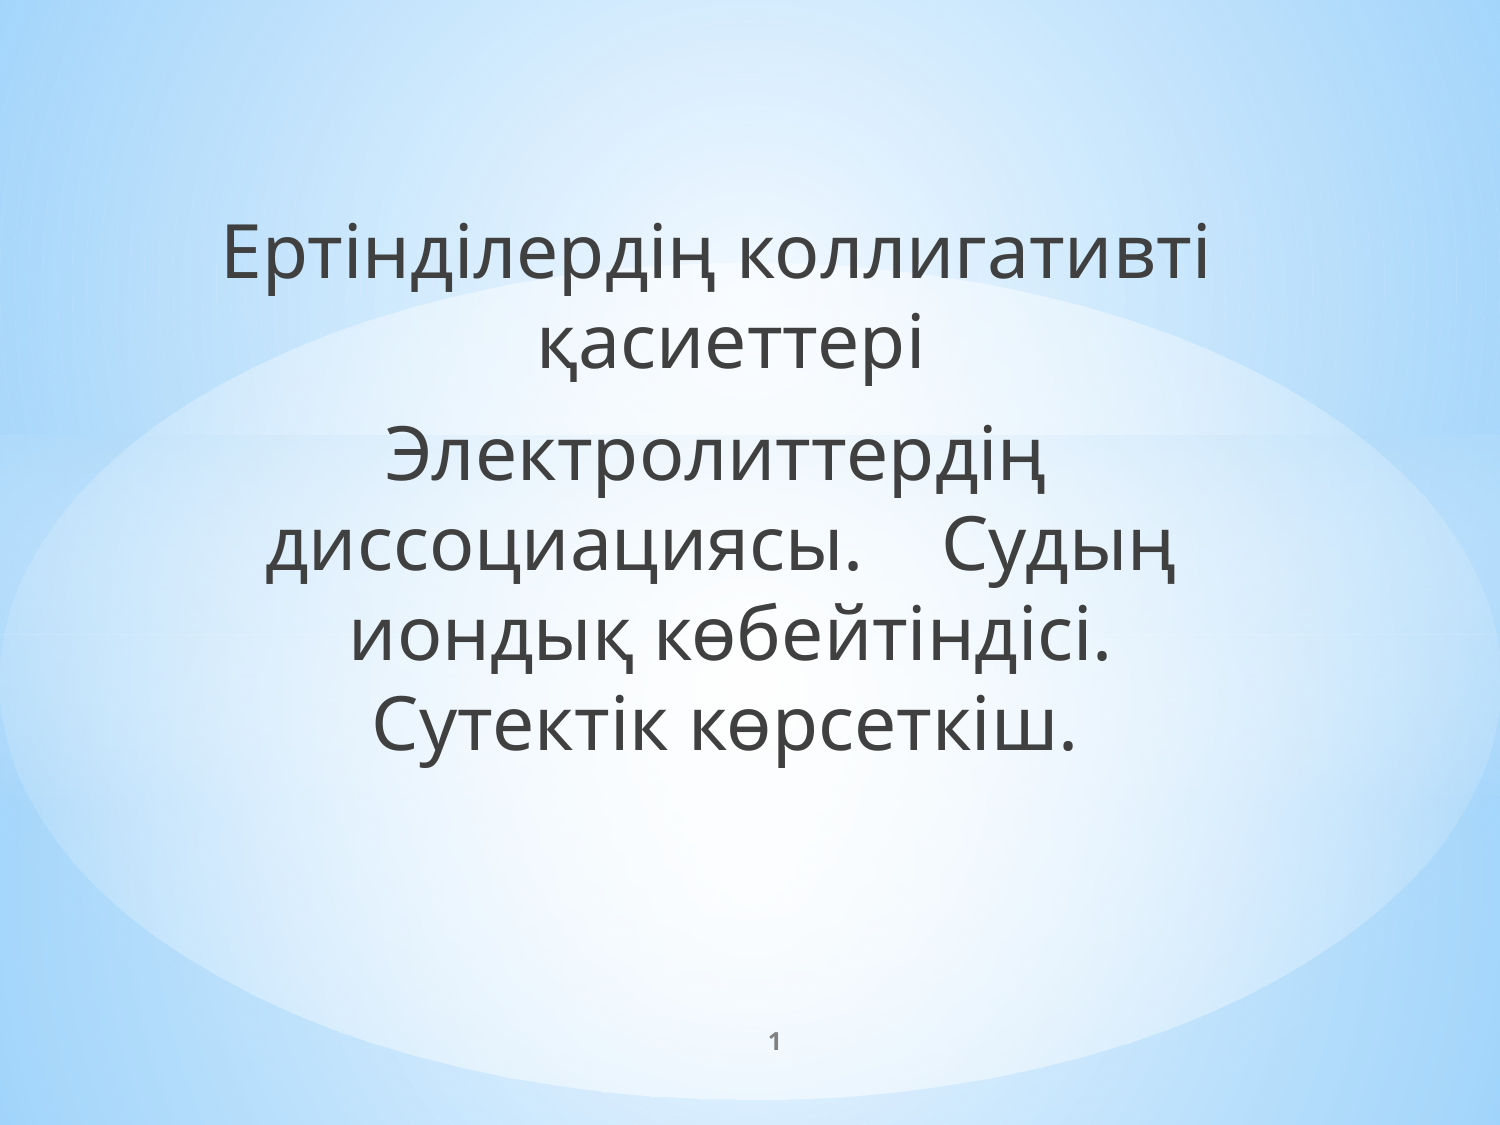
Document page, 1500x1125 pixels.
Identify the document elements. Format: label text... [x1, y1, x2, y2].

slide_number 1 [624, 1012, 925, 1073]
list Ертінділердің коллигативті қасиеттері Электролиттердің диссоциациясы. Судың иондық көбейтіндісі. Сутектік көрсеткіш. [187, 196, 1238, 823]
